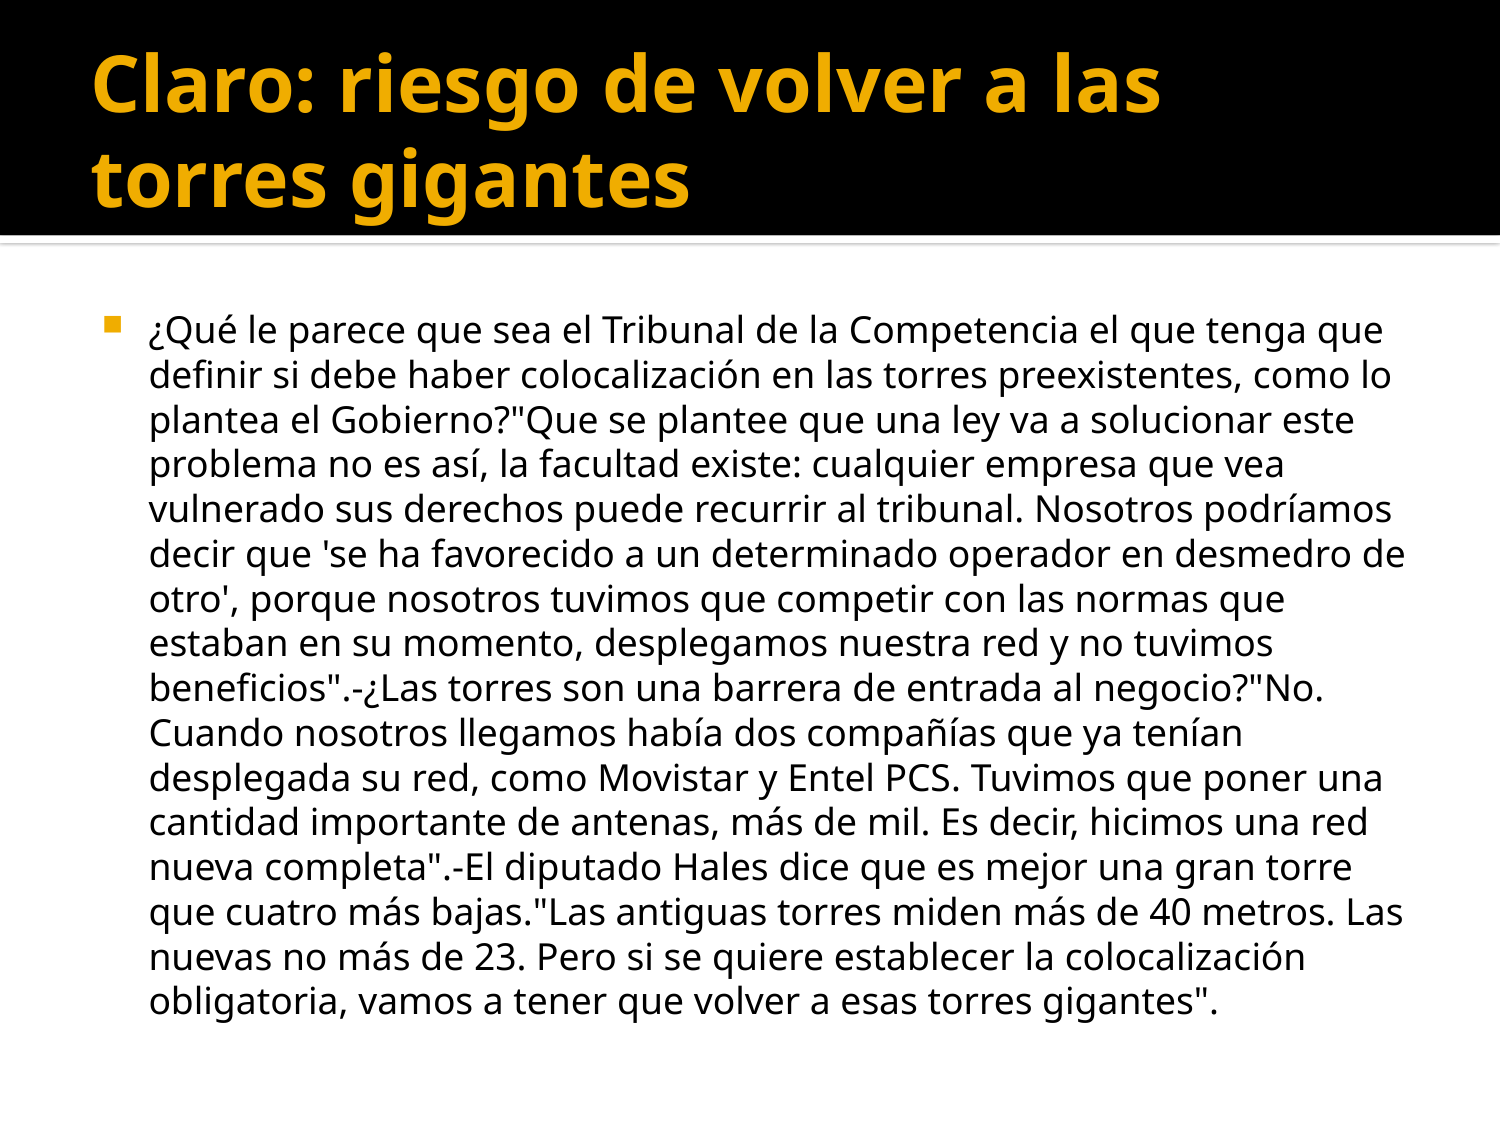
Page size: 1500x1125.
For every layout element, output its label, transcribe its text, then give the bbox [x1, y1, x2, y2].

title Claro: riesgo de volver a las torres gigantes [75, 25, 1425, 231]
list ¿Qué le parece que sea el Tribunal de la Competencia el que tenga que definir si debe haber colocalización en las torres preexistentes, como lo plantea el Gobierno?"Que se plantee que una ley va a solucionar este problema no es así, la facultad existe: cualquier empresa que vea vulnerado sus derechos puede recurrir al tribunal. Nosotros podríamos decir que 'se ha favorecido a un determinado operador en desmedro de otro', porque nosotros tuvimos que competir con las normas que estaban en su momento, desplegamos nuestra red y no tuvimos beneficios".-¿Las torres son una barrera de entrada al negocio?"No. Cuando nosotros llegamos había dos compañías que ya tenían desplegada su red, como Movistar y Entel PCS. Tuvimos que poner una cantidad importante de antenas, más de mil. Es decir, hicimos una red nueva completa".-El diputado Hales dice que es mejor una gran torre que cuatro más bajas."Las antiguas torres miden más de 40 metros. Las nuevas no más de 23. Pero si se quiere establecer la colocalización obligatoria, vamos a tener que volver a esas torres gigantes". [75, 291, 1425, 1050]
